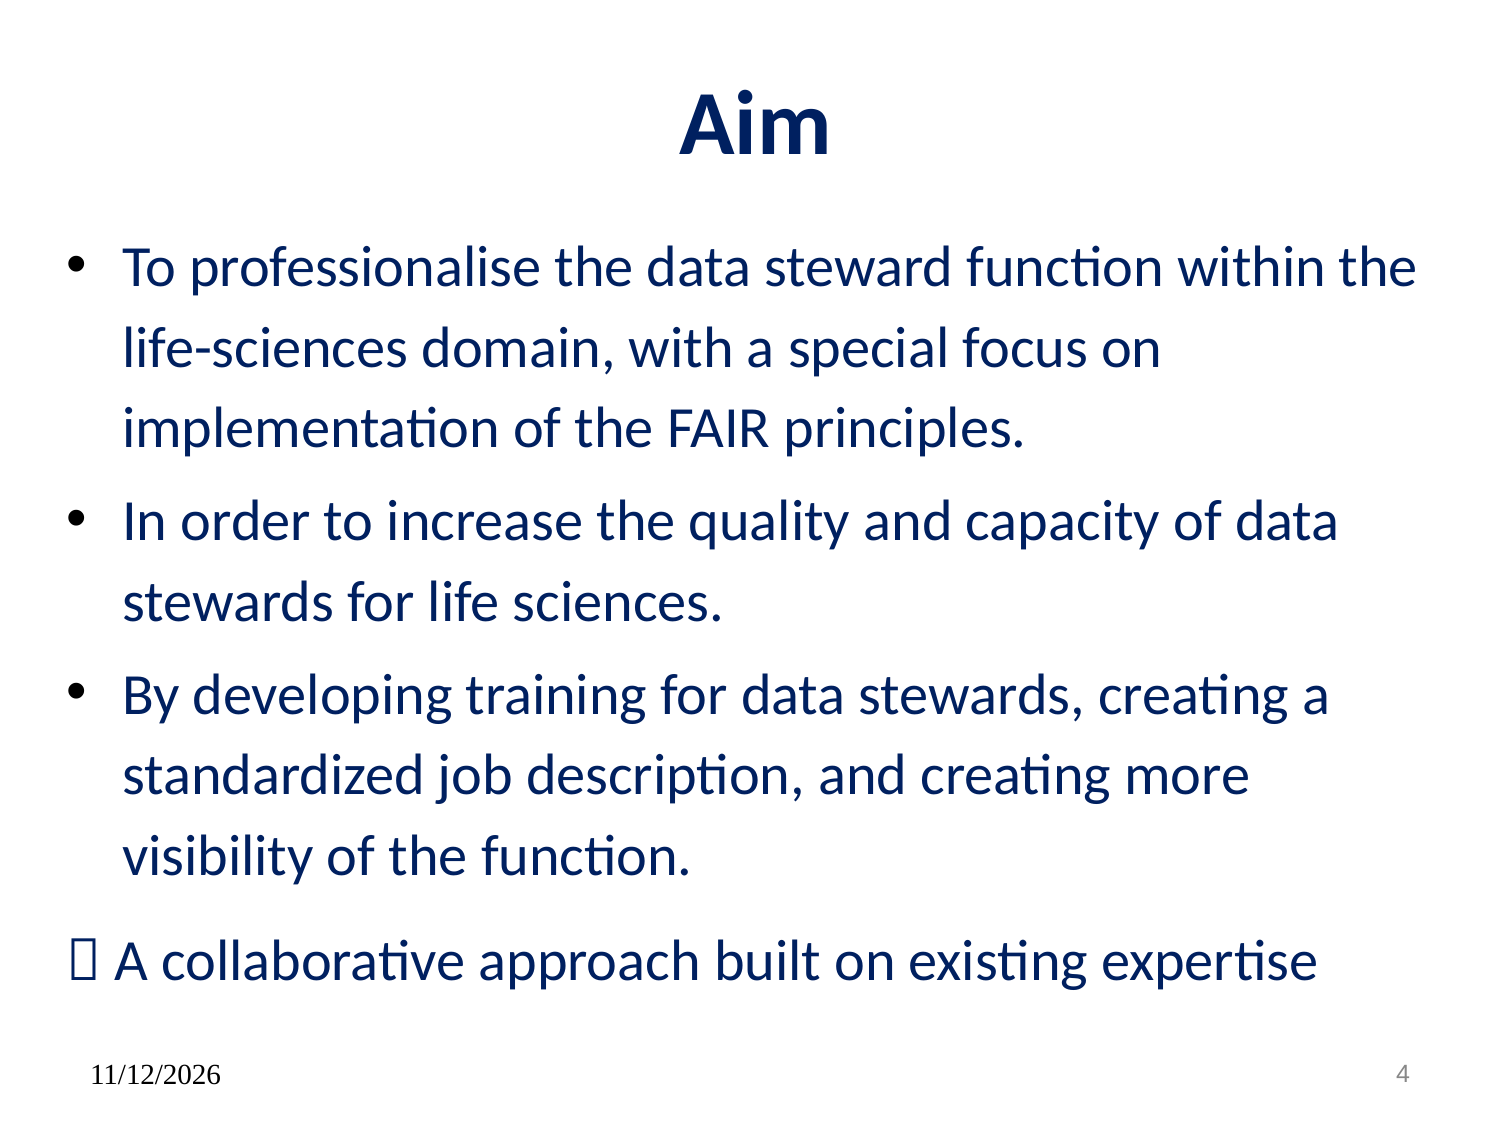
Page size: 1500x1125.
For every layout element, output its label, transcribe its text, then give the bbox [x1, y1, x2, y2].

slide_number 4 [1074, 1042, 1425, 1103]
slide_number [75, 1042, 425, 1103]
text_box Aim [100, 29, 1412, 206]
list To professionalise the data steward function within the life-sciences domain, with a special focus on implementation of the FAIR principles. In order to increase the quality and capacity of data stewards for life sciences. By developing training for data stewards, creating a standardized job description, and creating more visibility of the function.  A collaborative approach built on existing expertise [50, 210, 1448, 993]
